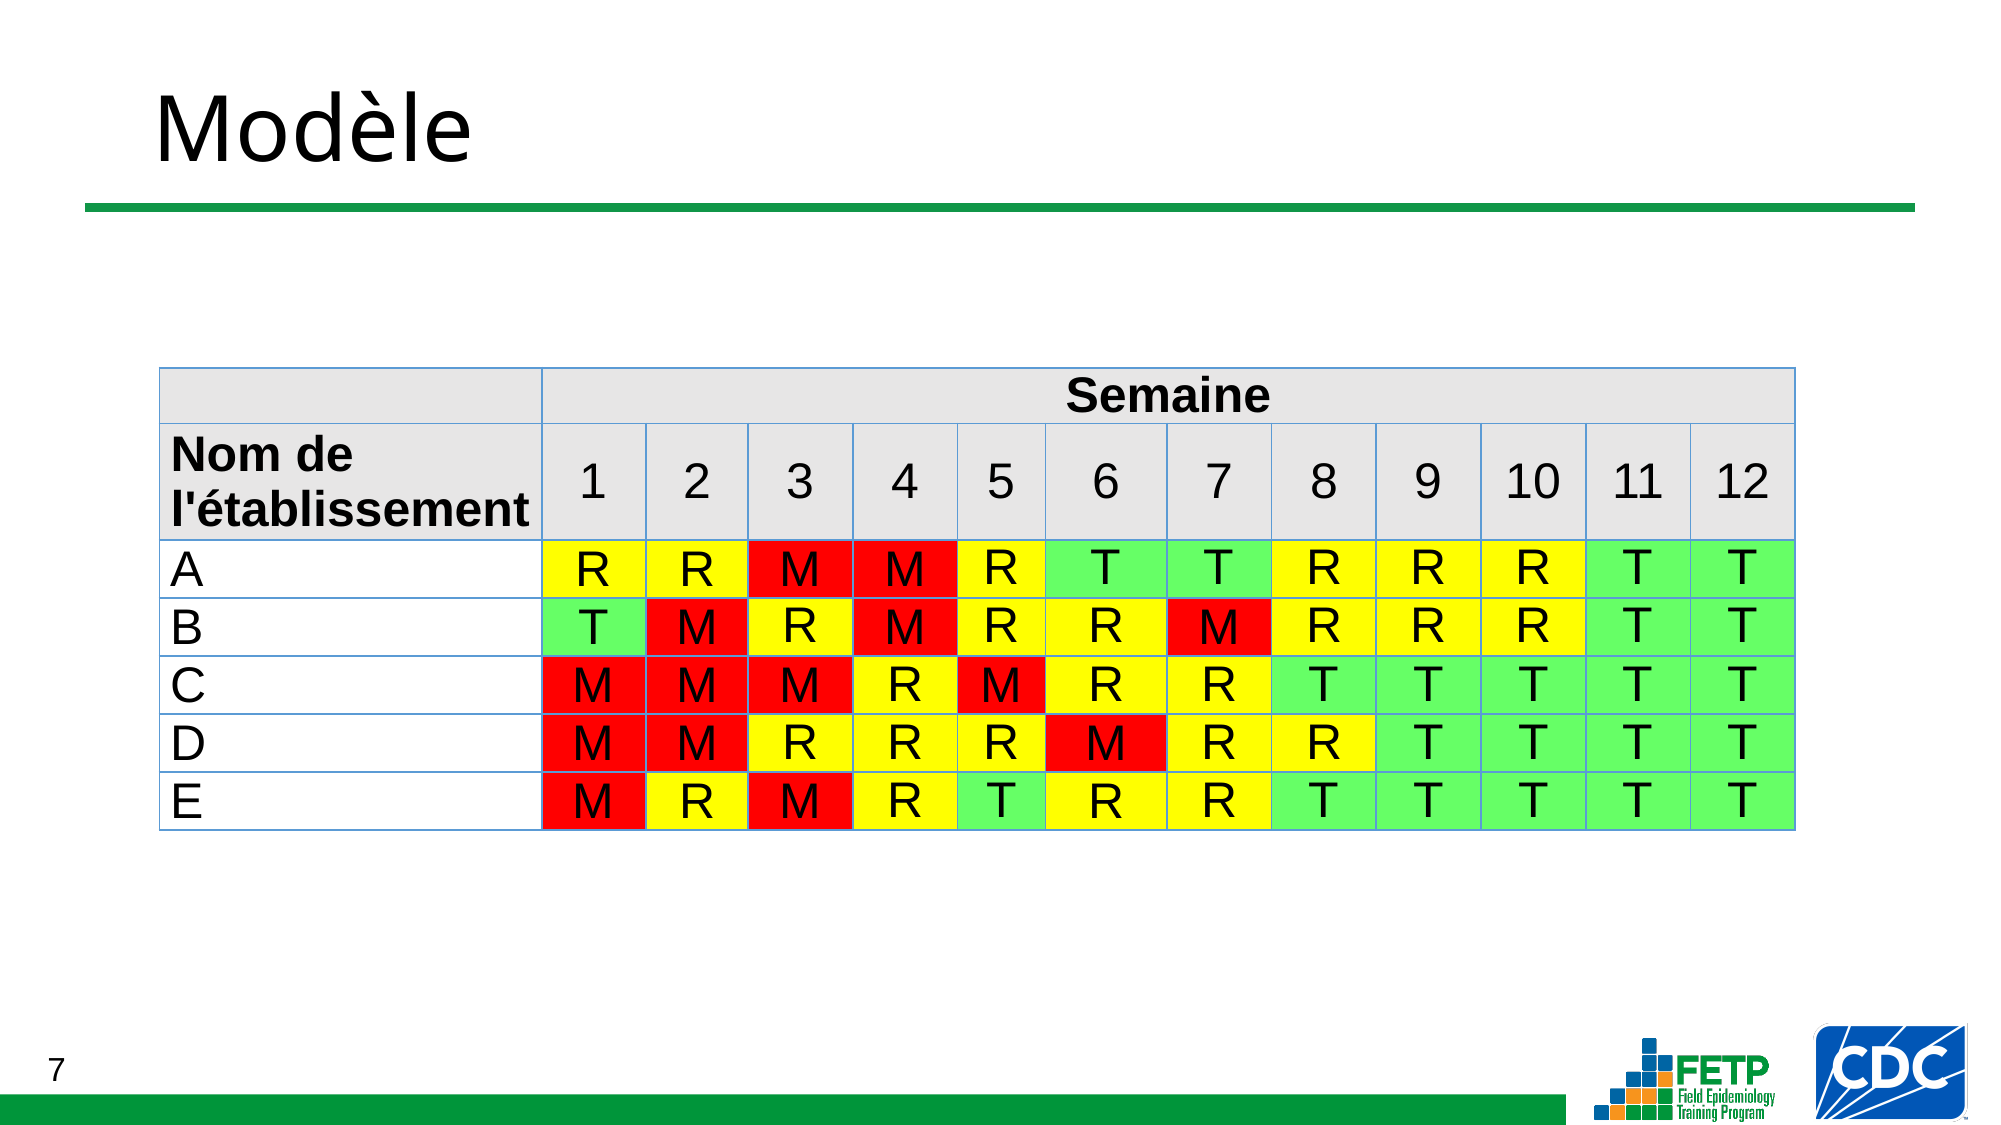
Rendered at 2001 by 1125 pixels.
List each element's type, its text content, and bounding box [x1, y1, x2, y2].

table_cell M [1168, 599, 1271, 655]
table_cell 10 [1482, 424, 1585, 539]
table_cell T [1272, 657, 1375, 713]
table_cell R [1377, 599, 1480, 655]
table_cell M [749, 541, 852, 597]
table_cell R [1272, 599, 1375, 655]
title Modèle [137, 75, 1863, 207]
table_cell T [1587, 541, 1690, 597]
table_cell R [854, 773, 957, 829]
table_cell R [749, 599, 852, 655]
table_cell T [1482, 715, 1585, 771]
table_cell M [958, 657, 1045, 713]
table_cell R [647, 541, 747, 597]
table_cell 4 [854, 424, 957, 539]
table_cell 11 [1587, 424, 1690, 539]
table_cell R [1168, 657, 1271, 713]
table_cell 2 [647, 424, 747, 539]
table_cell M [647, 657, 747, 713]
table_cell T [1168, 541, 1271, 597]
table_cell T [1691, 773, 1794, 829]
table_cell B [160, 599, 541, 655]
table_cell R [1272, 541, 1375, 597]
table_cell Nom de l'établissement [160, 424, 541, 539]
table_cell D [160, 715, 541, 771]
table_cell M [543, 773, 645, 829]
table_cell A [160, 541, 541, 597]
table_cell 6 [1046, 424, 1166, 539]
table_cell R [958, 599, 1045, 655]
table_cell 9 [1377, 424, 1480, 539]
table_header Semaine [543, 369, 1794, 423]
table_cell R [1377, 541, 1480, 597]
table_cell R [1046, 657, 1166, 713]
table_cell R [1168, 773, 1271, 829]
table_cell T [1587, 657, 1690, 713]
table_cell T [1377, 657, 1480, 713]
picture [1594, 1038, 1775, 1122]
table_cell T [1482, 773, 1585, 829]
table_cell T [1272, 773, 1375, 829]
table_cell R [1046, 599, 1166, 655]
table_cell M [854, 599, 957, 655]
table_cell M [749, 657, 852, 713]
picture [1813, 1023, 1968, 1122]
table_cell T [1377, 773, 1480, 829]
table_cell 7 [1168, 424, 1271, 539]
table_cell 3 [749, 424, 852, 539]
table_cell T [958, 773, 1045, 829]
table_cell T [543, 599, 645, 655]
table_cell 12 [1691, 424, 1794, 539]
table_cell 8 [1272, 424, 1375, 539]
table_cell T [1691, 599, 1794, 655]
table_cell M [1046, 715, 1166, 771]
table_cell T [1587, 599, 1690, 655]
table_cell R [854, 715, 957, 771]
table_cell T [1377, 715, 1480, 771]
table_cell 5 [958, 424, 1045, 539]
table_cell C [160, 657, 541, 713]
table_cell R [1482, 599, 1585, 655]
table_cell T [1587, 715, 1690, 771]
table_cell R [543, 541, 645, 597]
table_cell 1 [543, 424, 645, 539]
table_cell E [160, 773, 541, 829]
table_cell M [647, 715, 747, 771]
table_cell T [1587, 773, 1690, 829]
table_cell R [1168, 715, 1271, 771]
table_cell R [1482, 541, 1585, 597]
table_cell M [647, 599, 747, 655]
table_cell M [749, 773, 852, 829]
table_cell T [1691, 541, 1794, 597]
table_cell R [958, 715, 1045, 771]
table_cell R [1272, 715, 1375, 771]
table_cell R [958, 541, 1045, 597]
table_cell M [543, 715, 645, 771]
table_cell T [1482, 657, 1585, 713]
table_cell R [1046, 773, 1166, 829]
table_cell R [647, 773, 747, 829]
table_cell M [543, 657, 645, 713]
table_cell R [749, 715, 852, 771]
table_header [160, 369, 541, 423]
table_cell R [854, 657, 957, 713]
table_cell T [1691, 657, 1794, 713]
table_cell T [1691, 715, 1794, 771]
table_cell T [1046, 541, 1166, 597]
table_cell M [854, 541, 957, 597]
